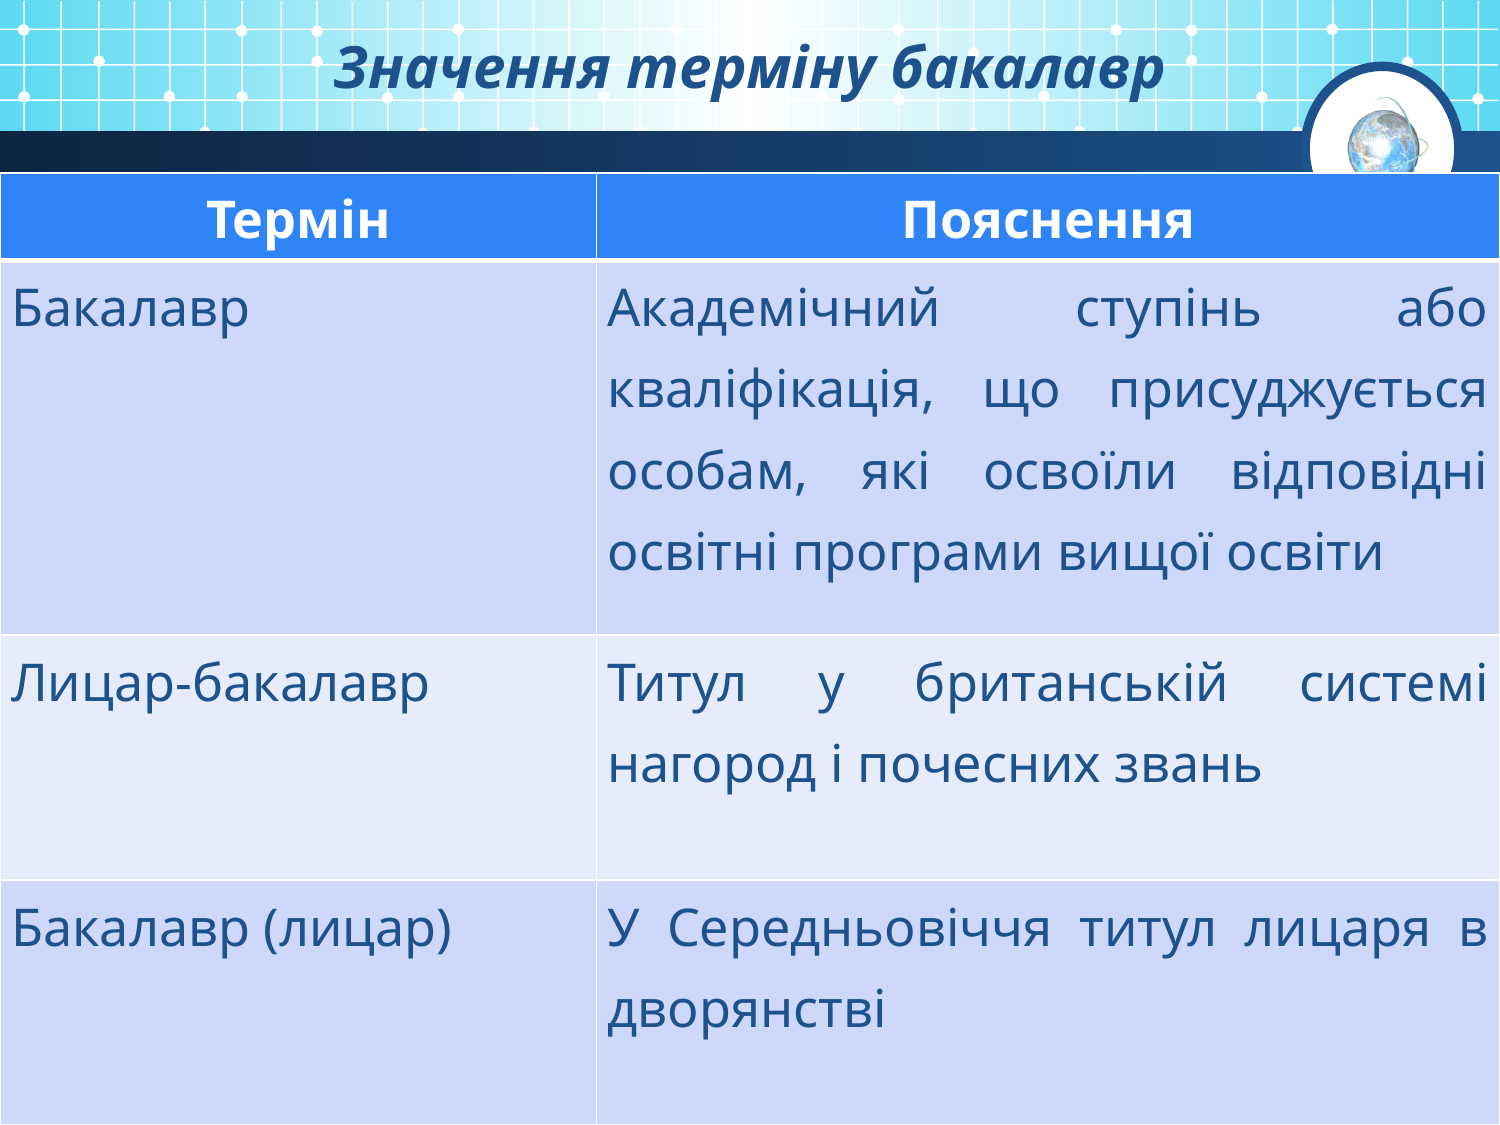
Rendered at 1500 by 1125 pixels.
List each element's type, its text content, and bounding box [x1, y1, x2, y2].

table_cell У Середньовіччя титул лицаря в дворянстві [597, 881, 1499, 1124]
title Значення терміну бакалавр [0, 0, 1500, 130]
table_cell Титул у британській системі нагород і почесних звань [597, 636, 1499, 879]
table_header Пояснення [597, 174, 1499, 258]
table_cell Бакалавр [1, 263, 596, 634]
table_header Термін [1, 174, 596, 258]
table_cell Бакалавр (лицар) [1, 881, 596, 1124]
table_cell Академічний ступінь або кваліфікація, що присуджується особам, які освоїли відповідні освітні програми вищої освіти [597, 263, 1499, 634]
picture [1310, 130, 1454, 172]
table_cell Лицар-бакалавр [1, 636, 596, 879]
